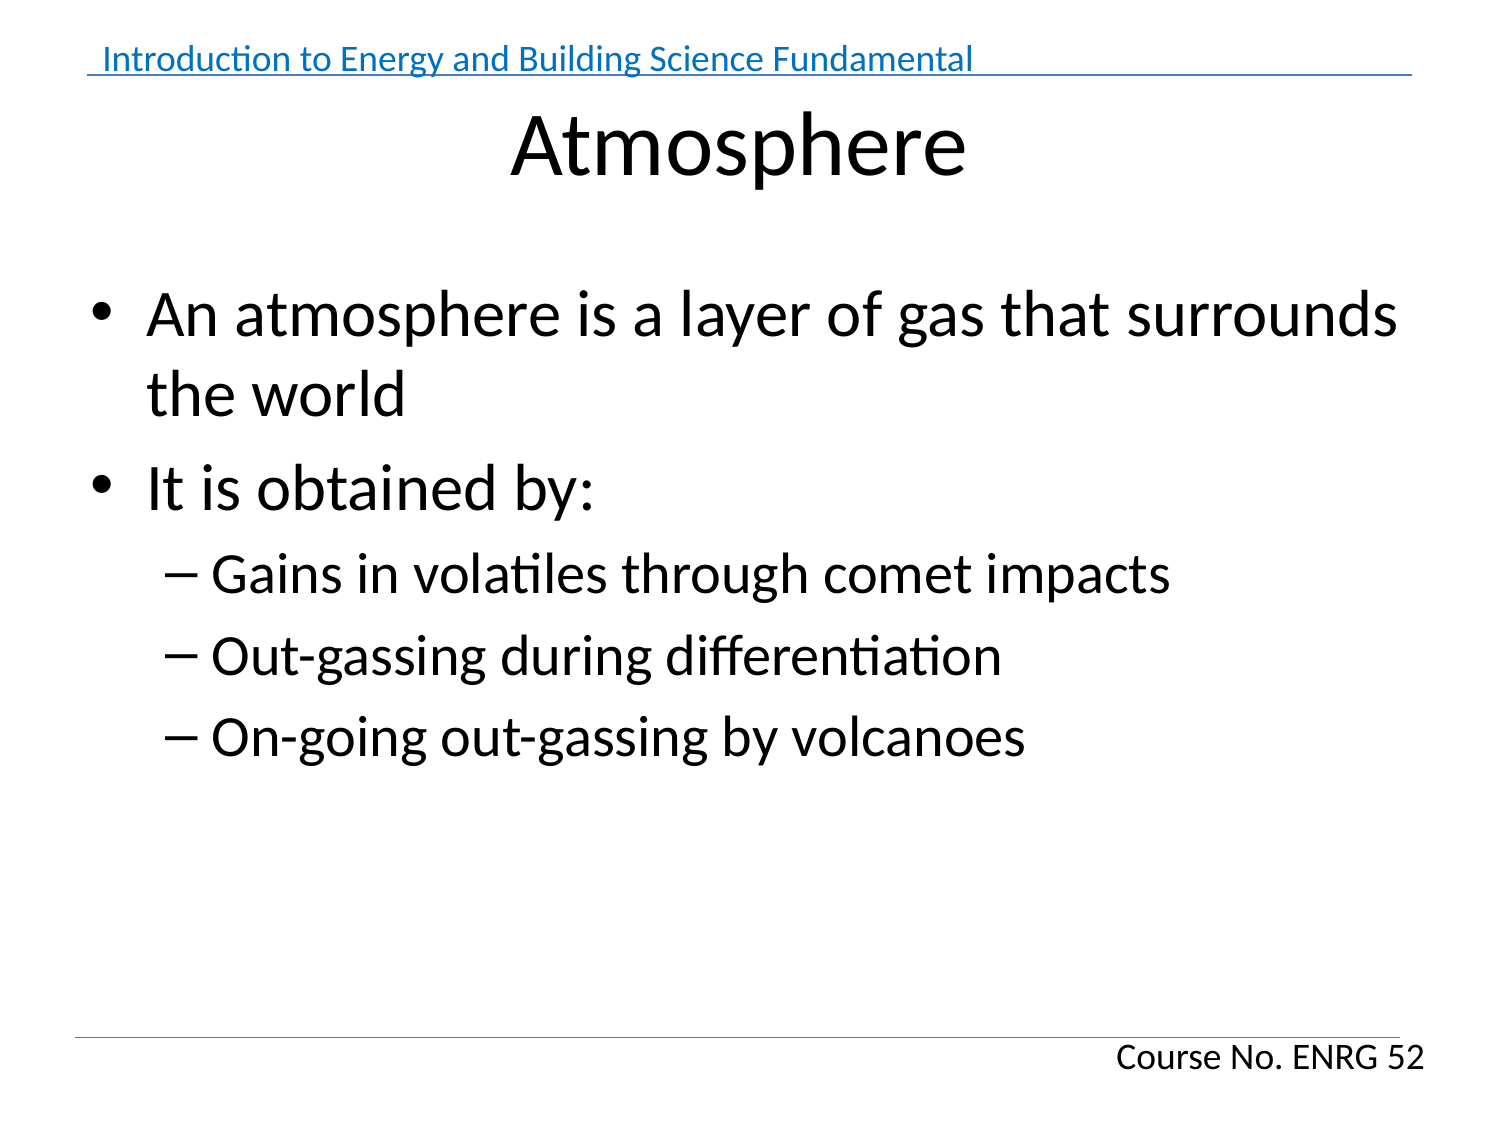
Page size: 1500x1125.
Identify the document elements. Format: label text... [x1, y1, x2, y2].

list An atmosphere is a layer of gas that surrounds the world It is obtained by: Gains in volatiles through comet impacts Out-gassing during differentiation On-going out-gassing by volcanoes [75, 262, 1425, 1005]
title Atmosphere [75, 45, 1425, 233]
